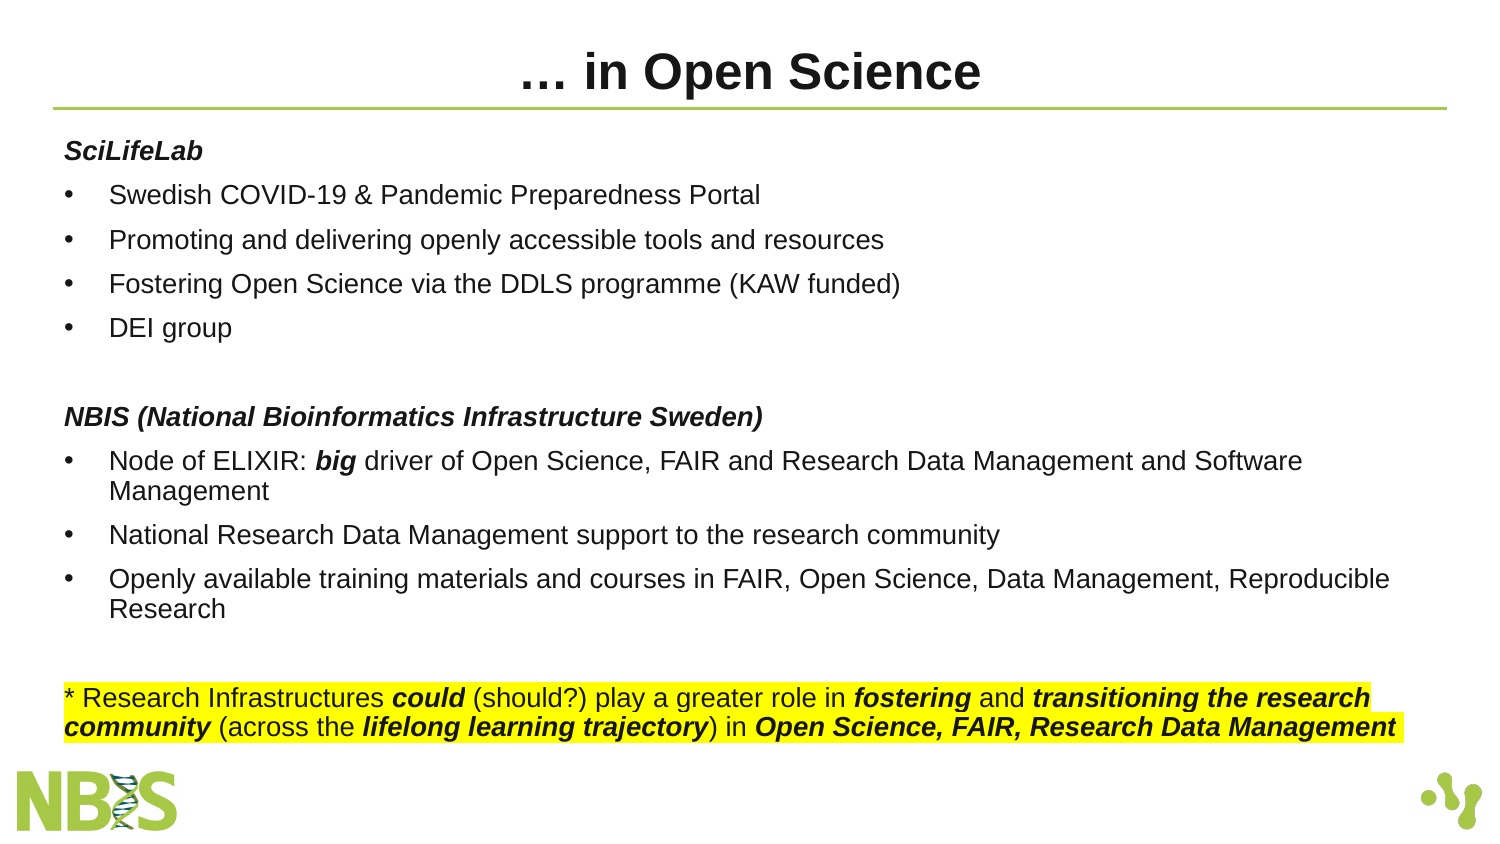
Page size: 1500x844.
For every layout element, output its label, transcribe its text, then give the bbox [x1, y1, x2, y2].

picture [17, 771, 178, 831]
picture [1419, 771, 1483, 831]
list SciLifeLab Swedish COVID-19 & Pandemic Preparedness Portal Promoting and delivering openly accessible tools and resources Fostering Open Science via the DDLS programme (KAW funded) DEI group NBIS (National Bioinformatics Infrastructure Sweden) Node of ELIXIR: big driver of Open Science, FAIR and Research Data Management and Software Management National Research Data Management support to the research community Openly available training materials and courses in FAIR, Open Science, Data Management, Reproducible Research * Research Infrastructures could (should?) play a greater role in fostering and transitioning the research community (across the lifelong learning trajectory) in Open Science, FAIR, Research Data Management [53, 131, 1447, 760]
title … in Open Science [53, 39, 1447, 107]
